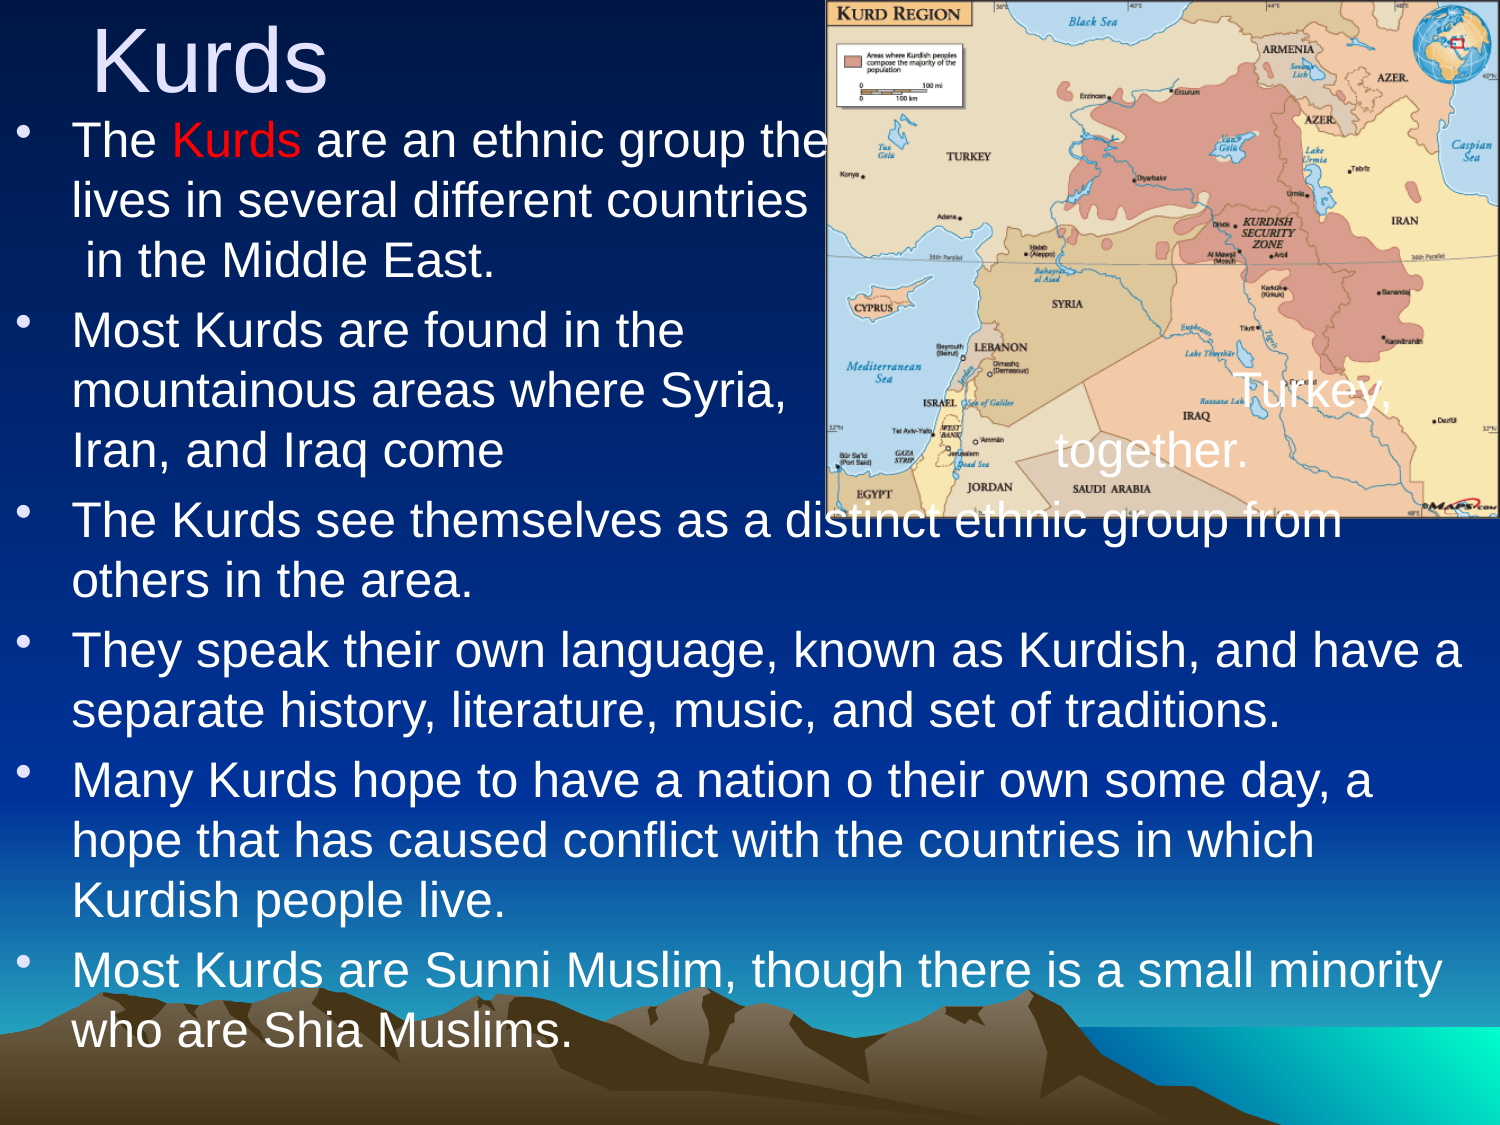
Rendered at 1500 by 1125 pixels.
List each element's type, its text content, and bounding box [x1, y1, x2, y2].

picture [824, 0, 1500, 519]
list The Kurds are an ethnic group the lives in several different countries in the Middle East. Most Kurds are found in the mountainous areas where Syria, Turkey, Iran, and Iraq come together. The Kurds see themselves as a distinct ethnic group from others in the area. They speak their own language, known as Kurdish, and have a separate history, literature, music, and set of traditions. Many Kurds hope to have a nation o their own some day, a hope that has caused conflict with the countries in which Kurdish people live. Most Kurds are Sunni Muslim, though there is a small minority who are Shia Muslims. [0, 99, 1500, 838]
title Kurds [74, 0, 820, 99]
